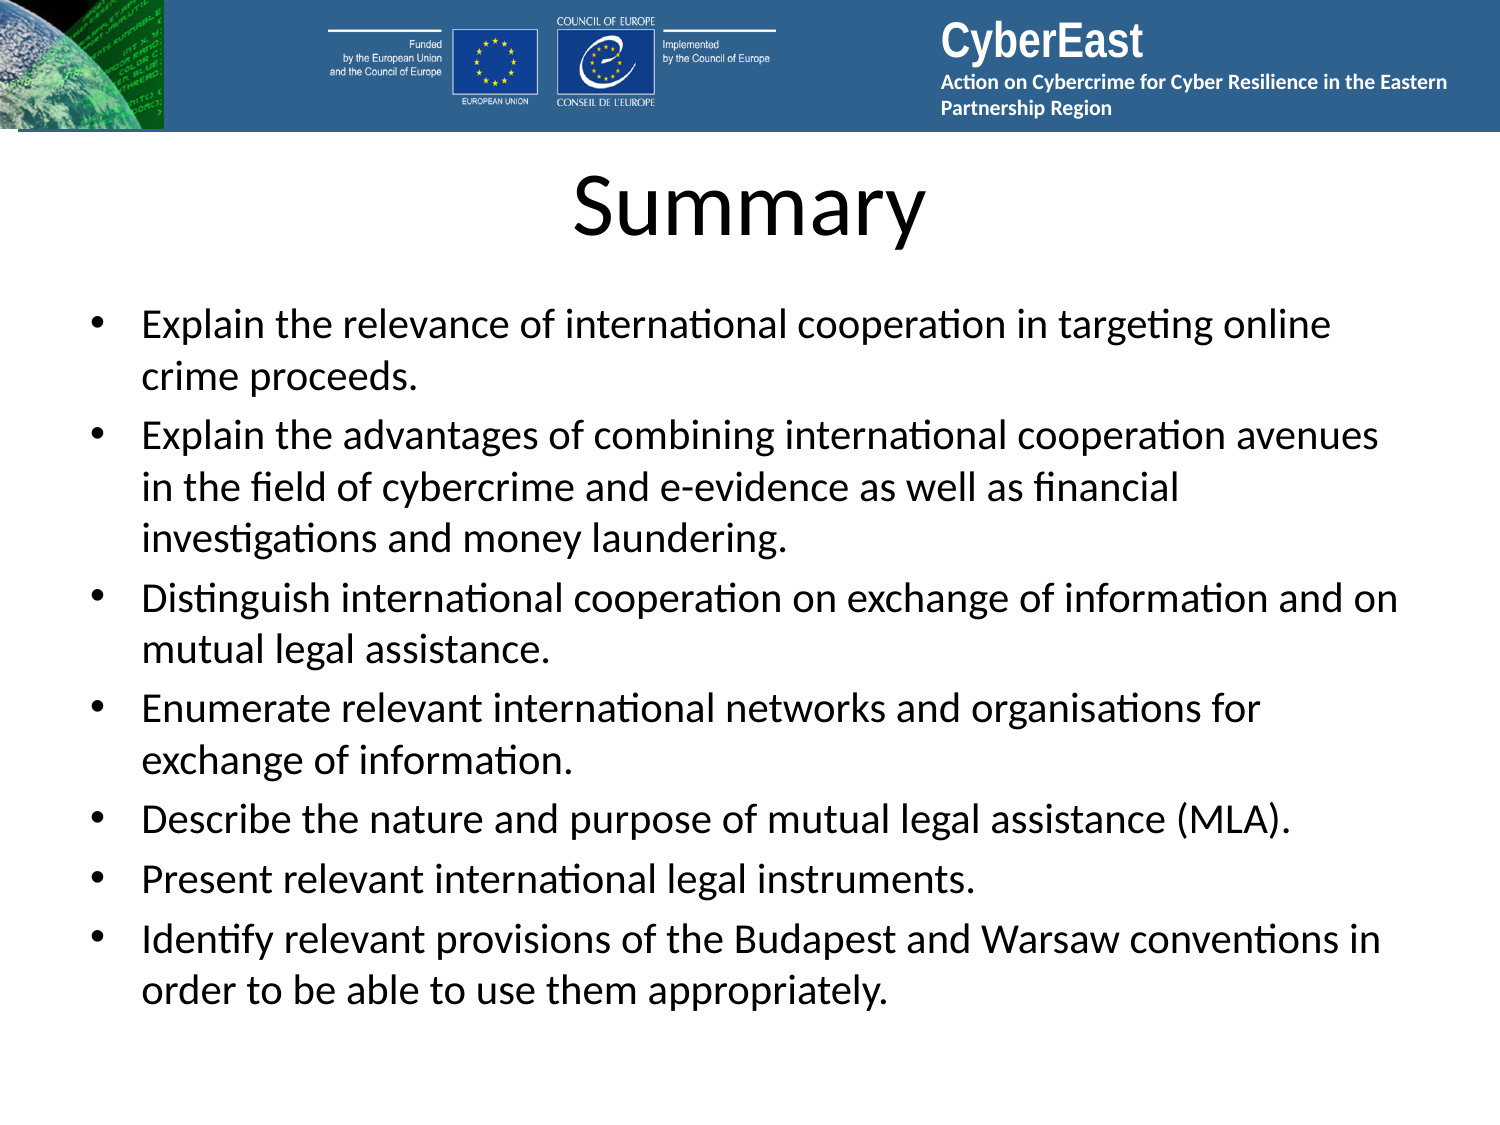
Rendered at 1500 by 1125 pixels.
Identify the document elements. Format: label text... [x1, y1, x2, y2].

list Explain the relevance of international cooperation in targeting online crime proceeds. Explain the advantages of combining international cooperation avenues in the field of cybercrime and e-evidence as well as financial investigations and money laundering. Distinguish international cooperation on exchange of information and on mutual legal assistance. Enumerate relevant international networks and organisations for exchange of information. Describe the nature and purpose of mutual legal assistance (MLA). Present relevant international legal instruments. Identify relevant provisions of the Budapest and Warsaw conventions in order to be able to use them appropriately. [75, 288, 1425, 1032]
title Summary [75, 141, 1425, 288]
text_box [0, 0, 1500, 132]
